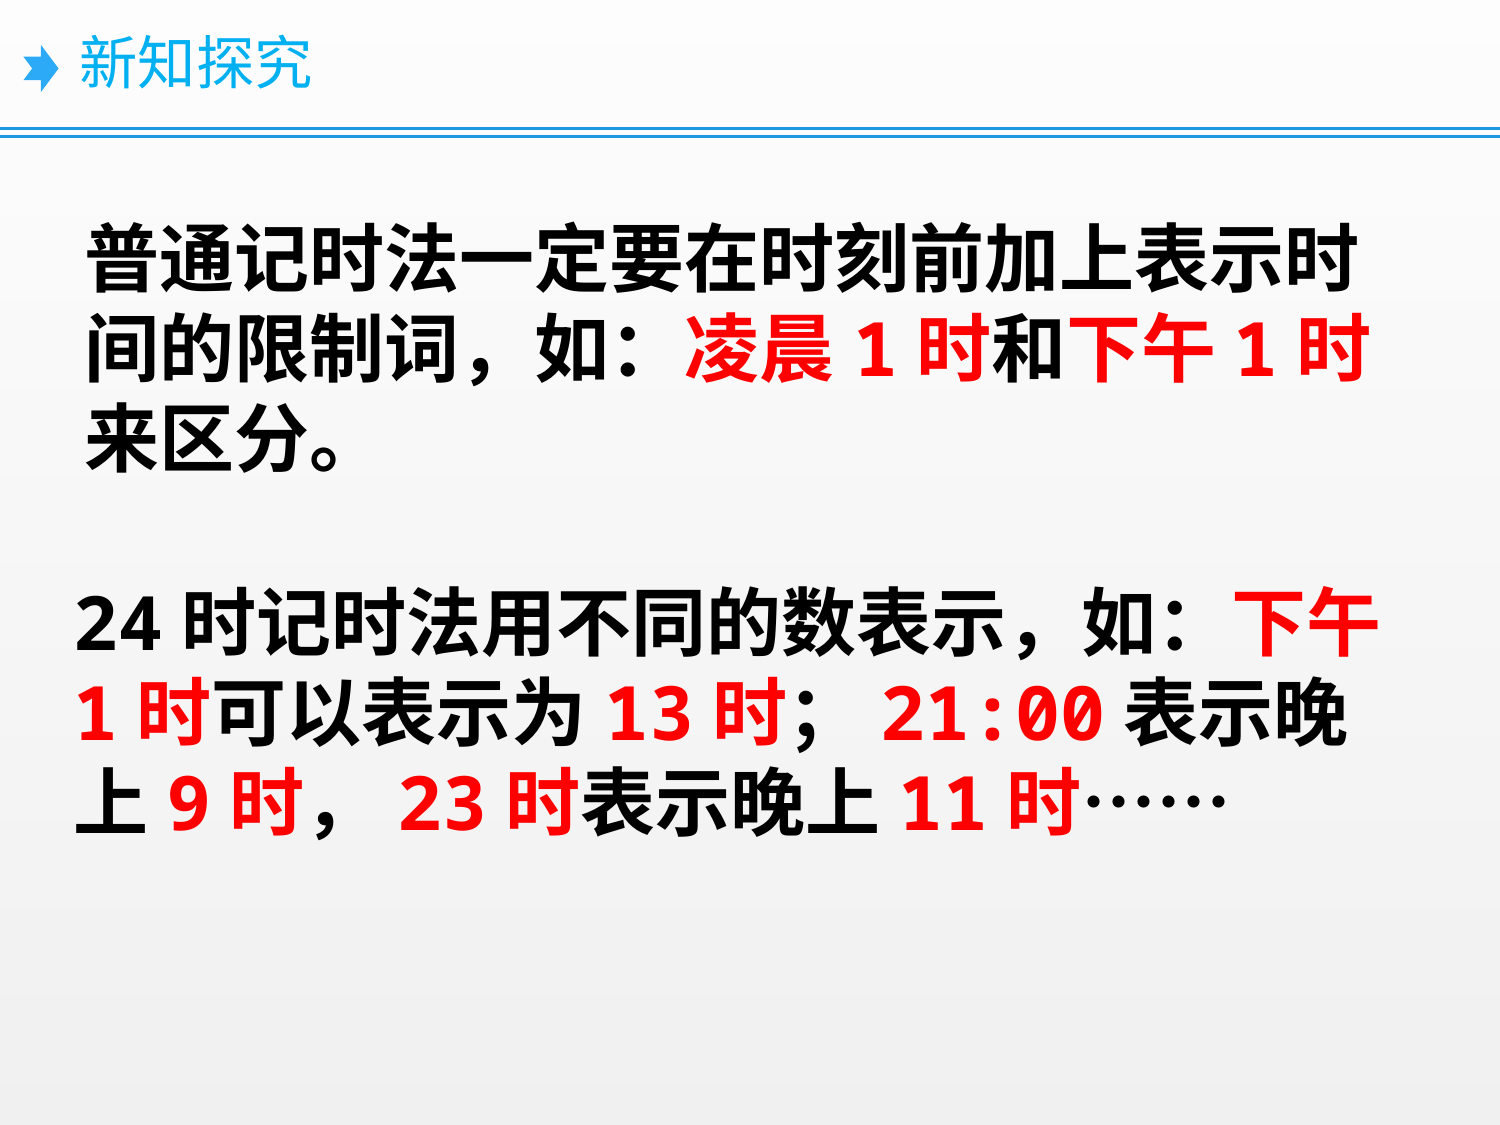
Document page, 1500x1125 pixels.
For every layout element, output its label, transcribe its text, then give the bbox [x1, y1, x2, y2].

text_box 24时记时法用不同的数表示，如：下午1时可以表示为13时；21:00表示晚上9时，23时表示晚上11时…… [58, 567, 1430, 853]
text_box 普通记时法一定要在时刻前加上表示时间的限制词，如：凌晨1时和下午1时来区分。 [70, 204, 1442, 490]
